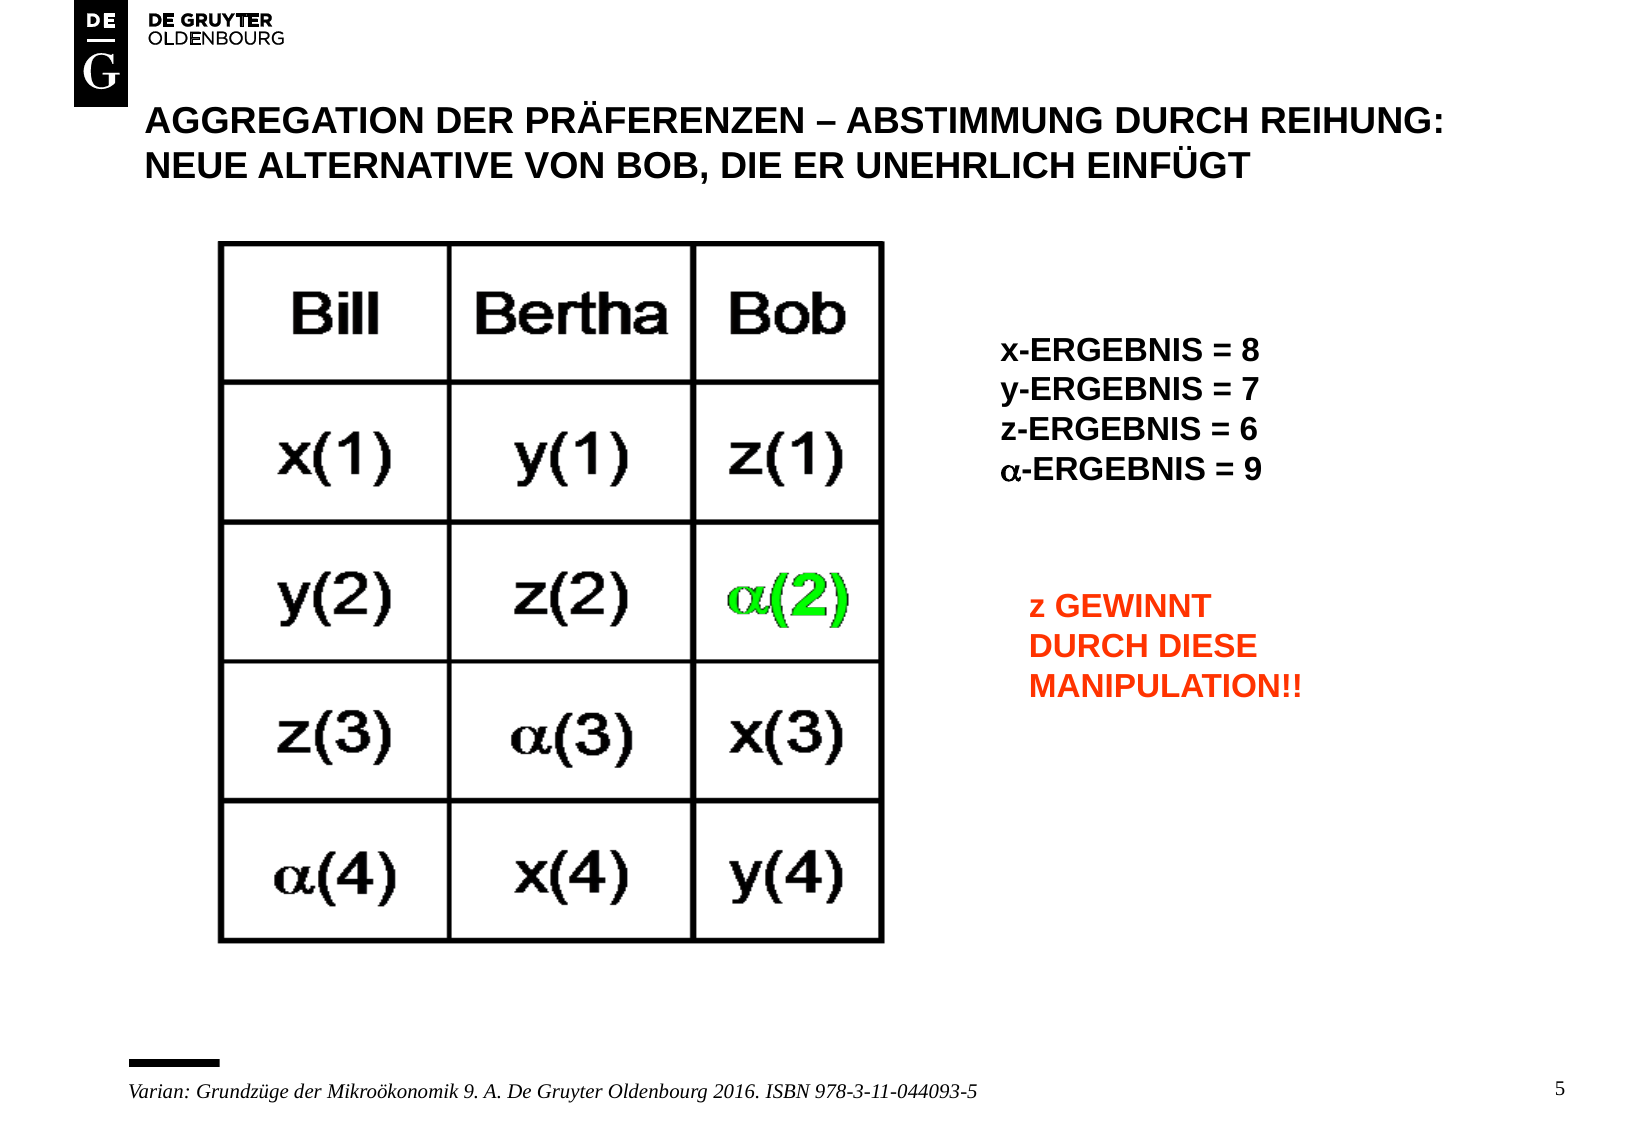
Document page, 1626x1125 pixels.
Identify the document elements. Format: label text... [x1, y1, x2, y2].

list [157, 240, 946, 972]
title Aggregation der präferenzen – abstimmung DURCH REIHUNG: neue alternative von bob, die er unehrlich einfügt [144, 95, 1571, 178]
slide_number 5 [1554, 1074, 1614, 1104]
text_box x-ERGEBNIS = 8 y-ERGEBNIS = 7 z-ERGEBNIS = 6 -ERGEBNIS = 9 [985, 320, 1278, 495]
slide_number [128, 1077, 1539, 1108]
text_box z GEWINNT DURCH DIESE MANIPULATION!! [1014, 576, 1319, 712]
